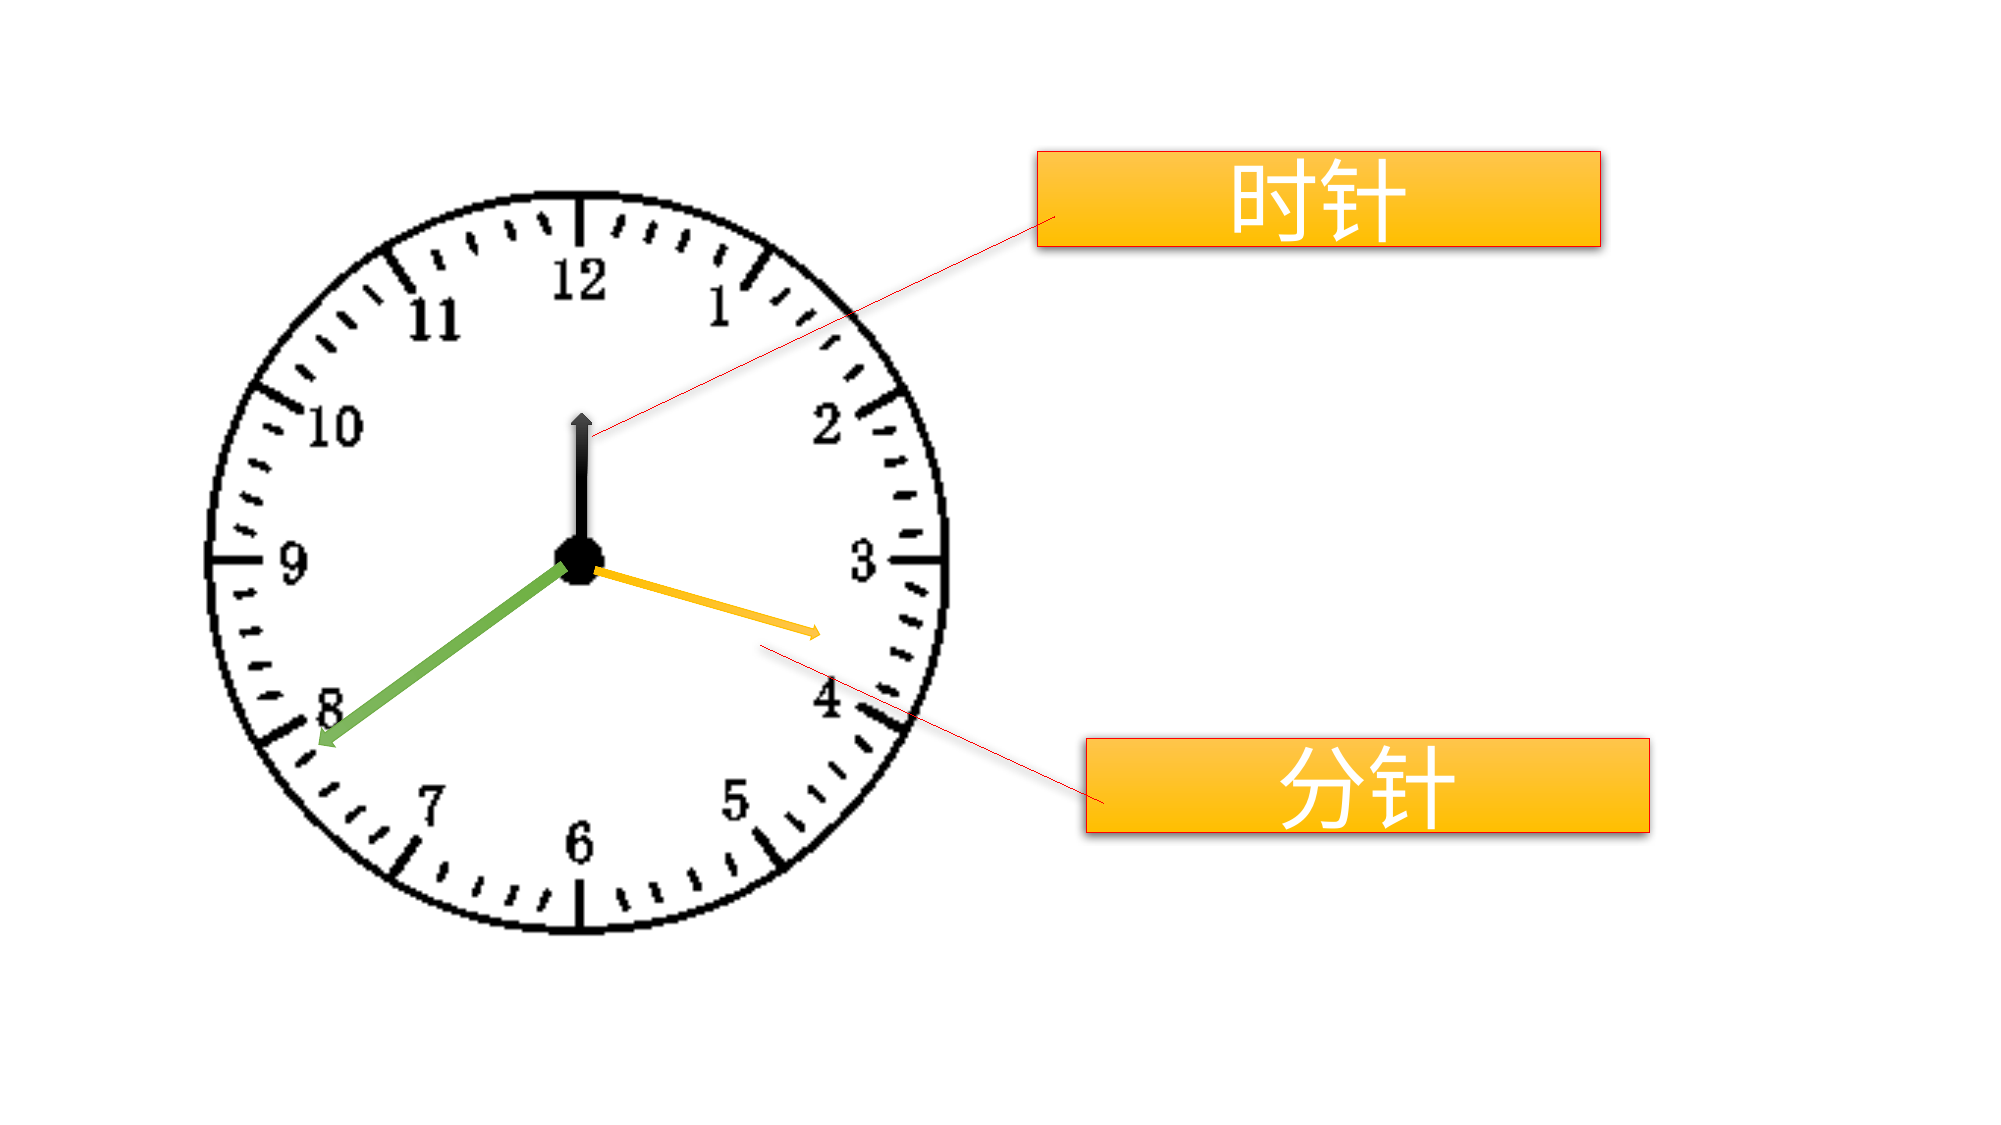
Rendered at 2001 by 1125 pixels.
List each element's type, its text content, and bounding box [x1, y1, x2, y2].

text_box 时针 [962, 151, 1601, 261]
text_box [202, 183, 962, 945]
text_box 分针 [962, 738, 1650, 833]
